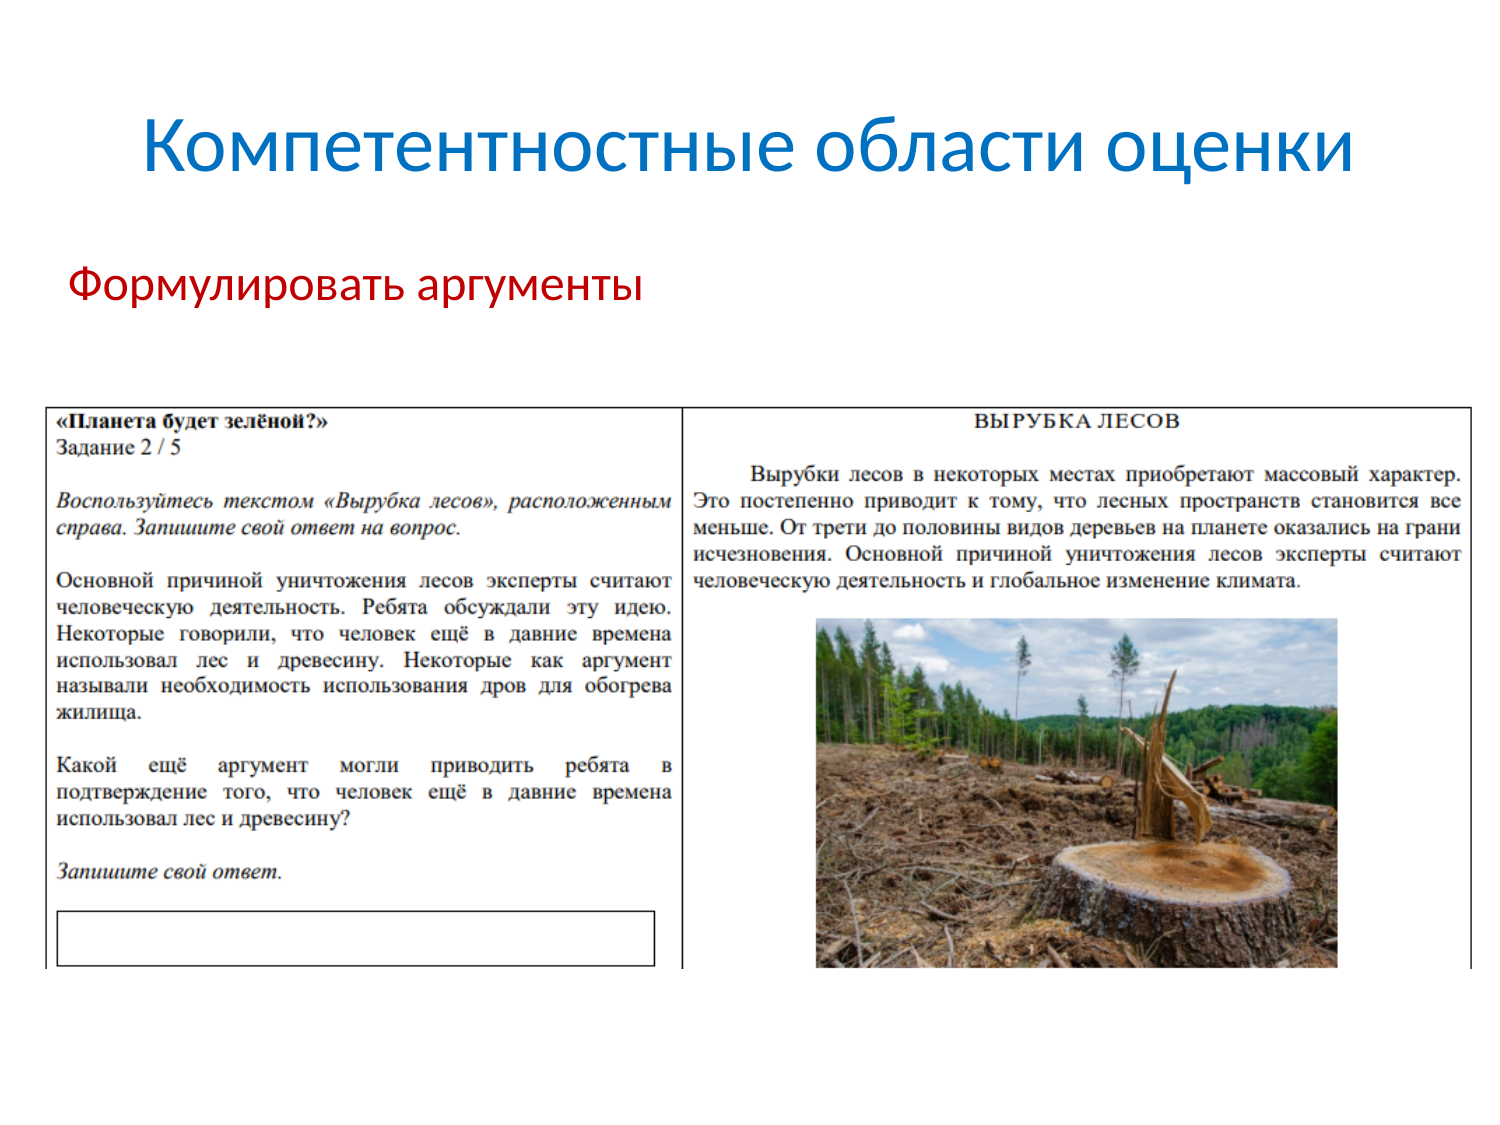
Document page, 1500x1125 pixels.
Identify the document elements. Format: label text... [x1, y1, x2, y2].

picture [29, 373, 1473, 969]
text_box Формулировать аргументы [53, 243, 750, 319]
title Компетентностные области оценки [75, 45, 1425, 233]
